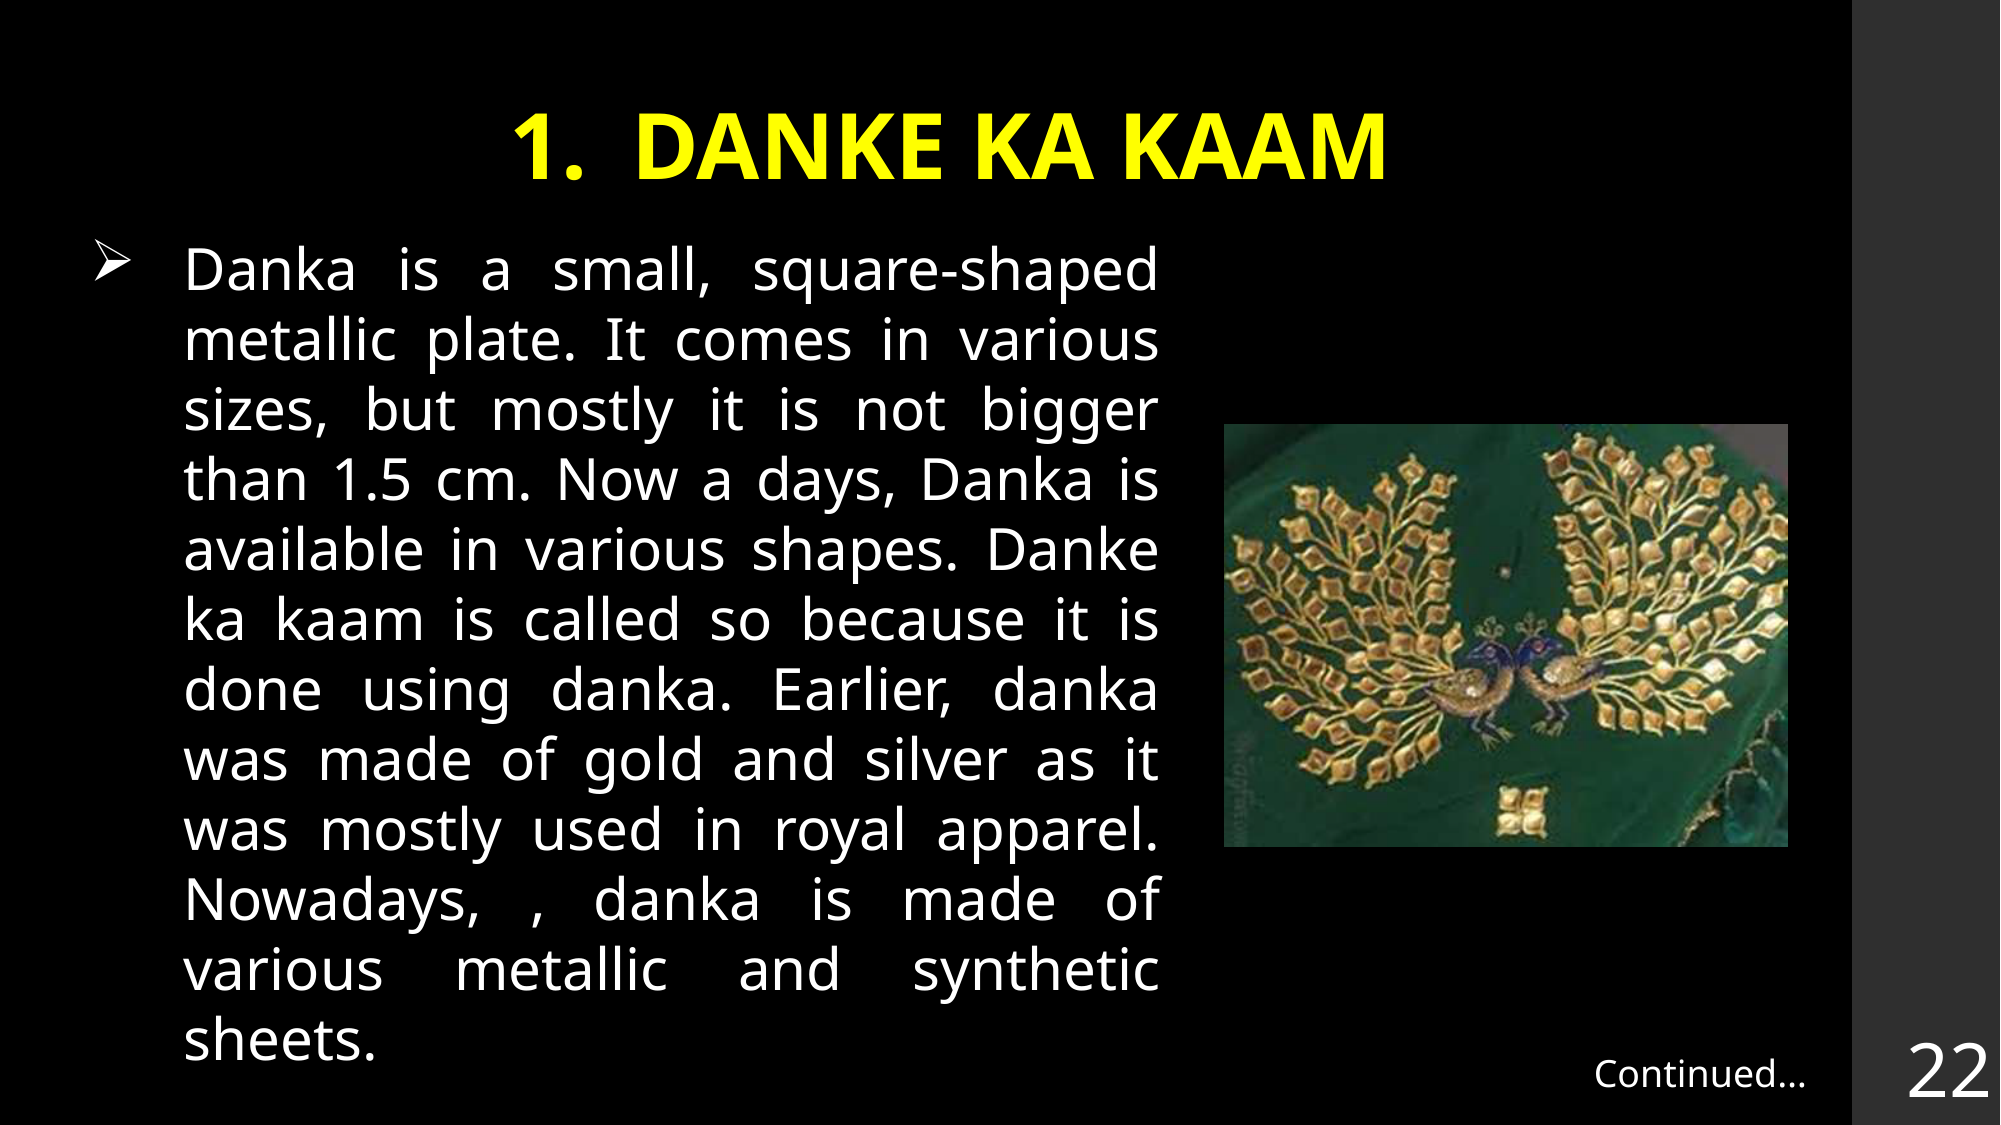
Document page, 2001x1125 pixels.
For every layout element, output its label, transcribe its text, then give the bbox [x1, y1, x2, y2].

text_box DANKE KA KAAM [399, 87, 1500, 198]
text_box Danka is a small, square-shaped metallic plate. It comes in various sizes, but mostly it is not bigger than 1.5 cm. Now a days, Danka is available in various shapes. Danke ka kaam is called so because it is done using danka. Earlier, danka was made of gold and silver as it was mostly used in royal apparel. Nowadays, , danka is made of various metallic and synthetic sheets. [75, 224, 1175, 1080]
text_box Continued… [1578, 1042, 1823, 1103]
picture [1224, 424, 1788, 847]
slide_number 22 [1902, 1022, 2000, 1125]
